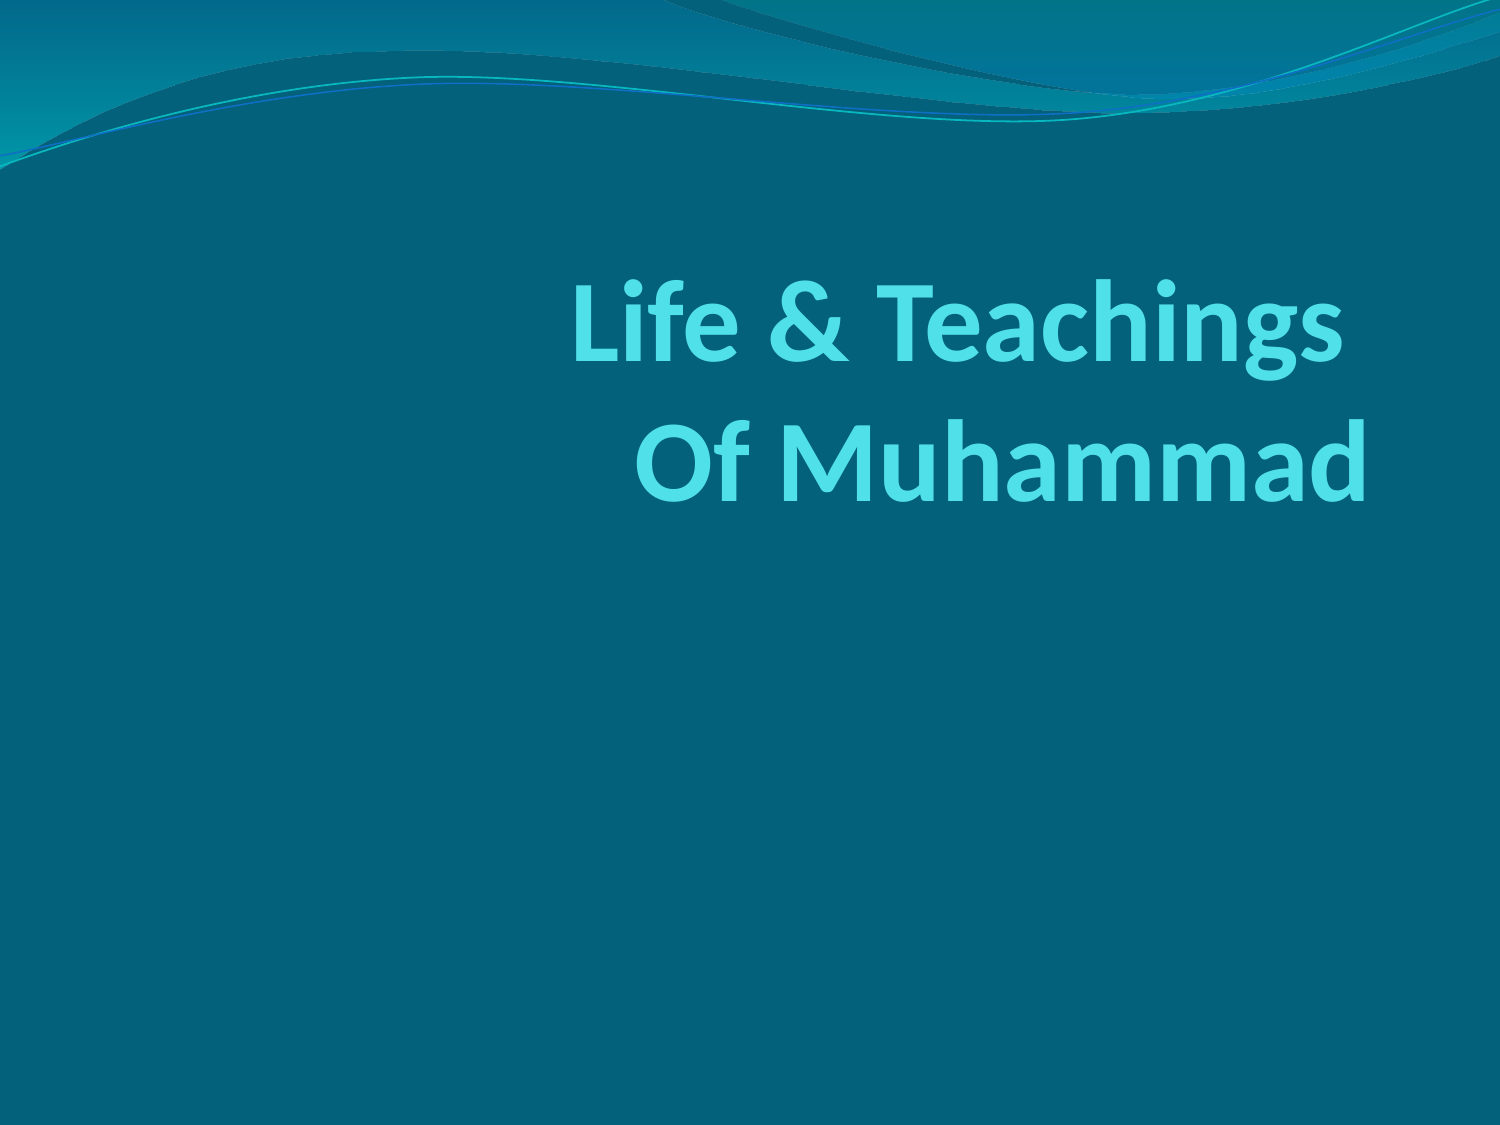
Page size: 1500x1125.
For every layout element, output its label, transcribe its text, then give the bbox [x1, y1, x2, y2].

title Life & Teachings Of Muhammad [87, 224, 1376, 525]
